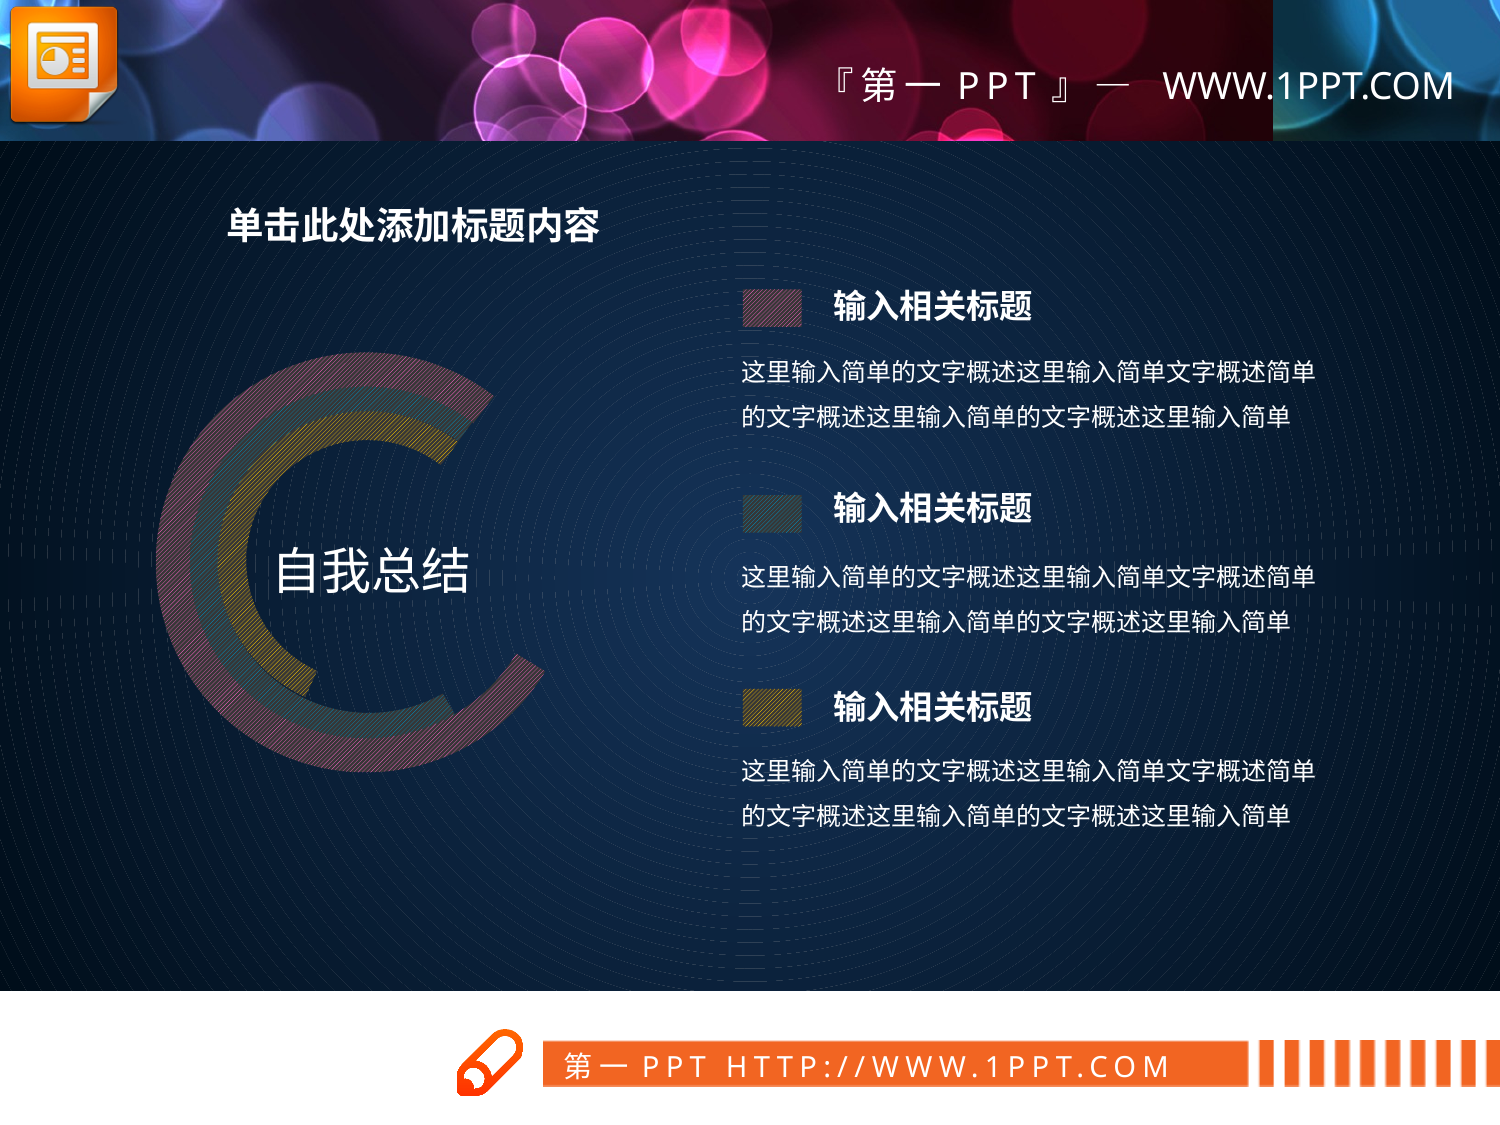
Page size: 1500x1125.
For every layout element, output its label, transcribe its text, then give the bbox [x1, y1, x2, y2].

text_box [726, 678, 1353, 835]
picture [543, 1040, 1500, 1087]
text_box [726, 479, 1353, 641]
text_box 自我总结 [257, 531, 589, 607]
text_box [726, 277, 1353, 435]
picture [0, 0, 1500, 141]
text_box [217, 411, 459, 698]
text_box [190, 387, 472, 738]
text_box [155, 352, 546, 773]
text_box 单击此处添加标题内容 [194, 196, 633, 253]
